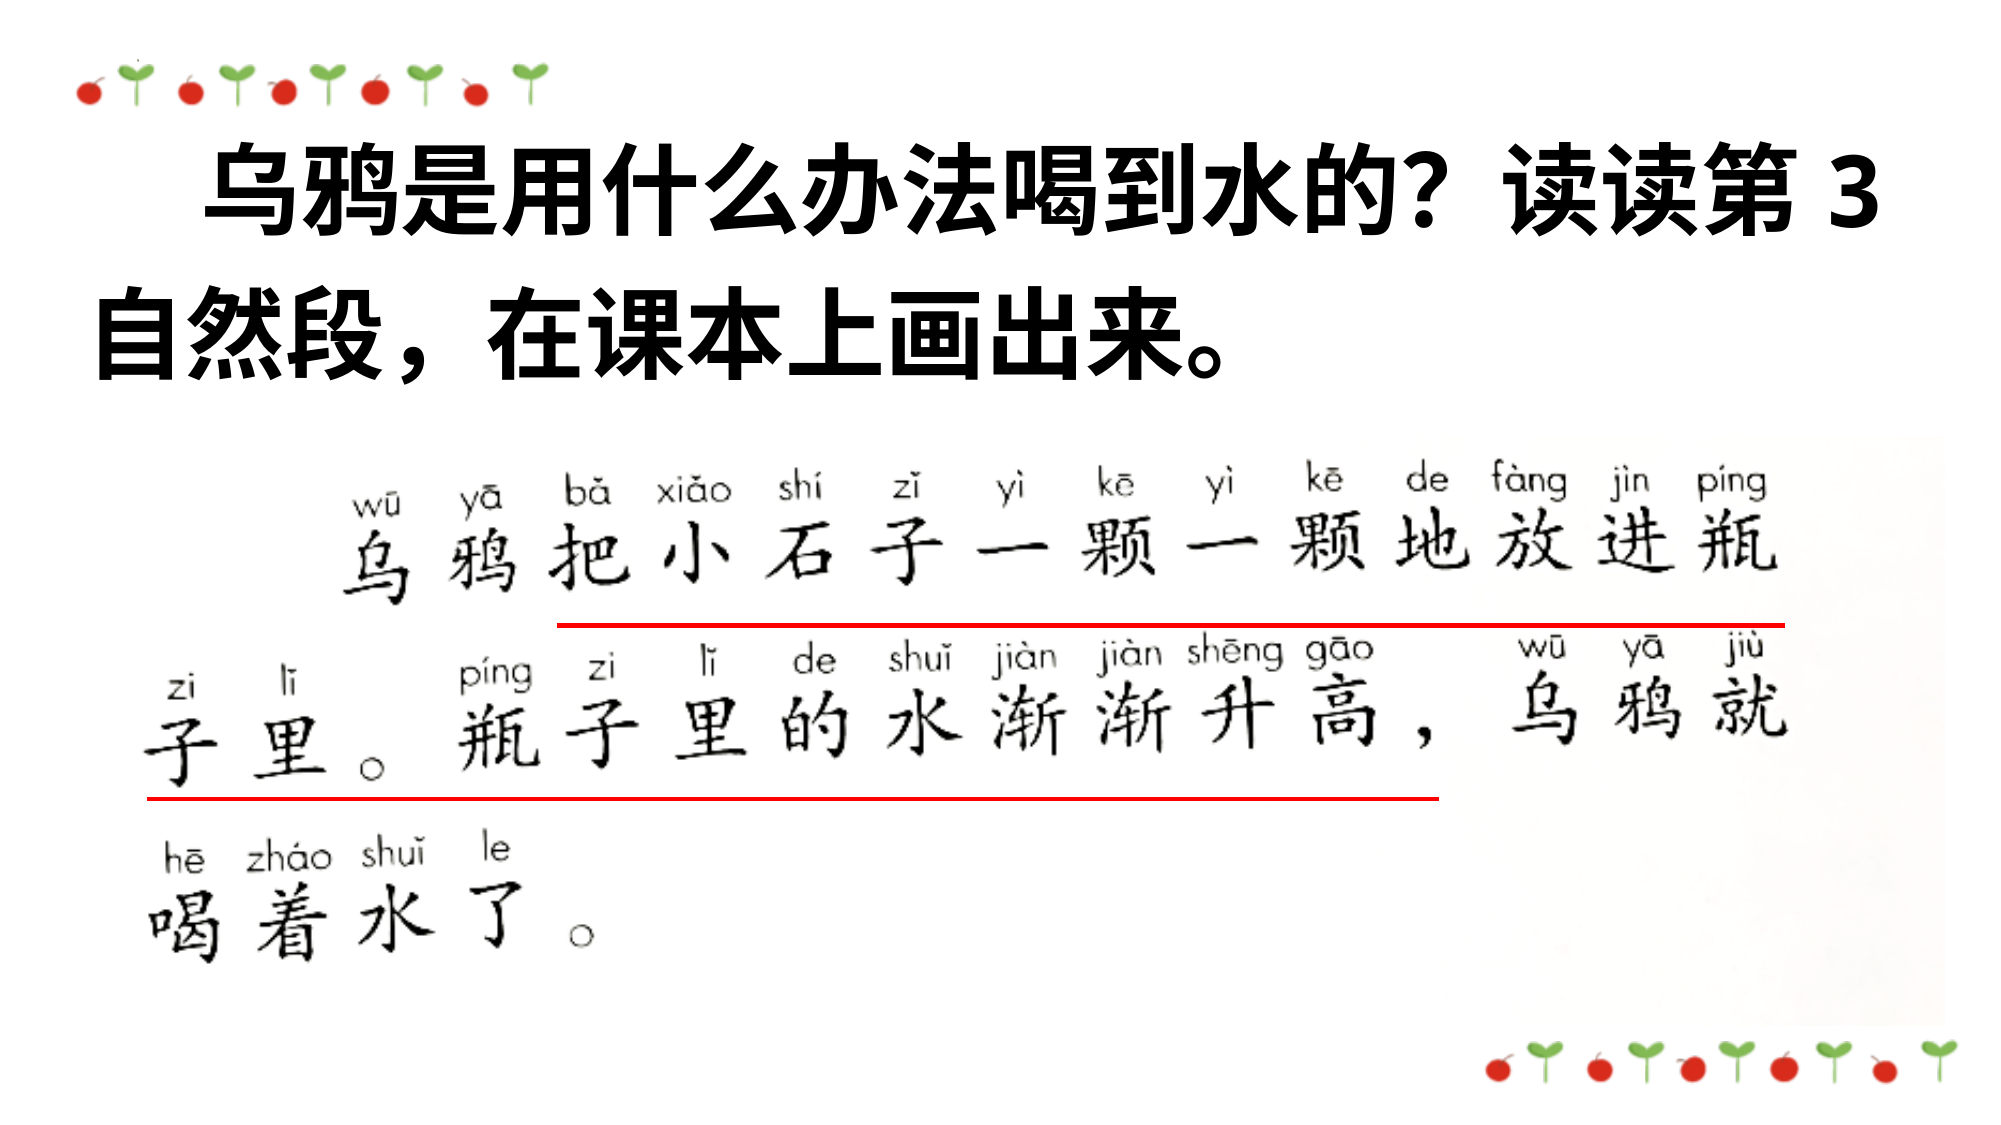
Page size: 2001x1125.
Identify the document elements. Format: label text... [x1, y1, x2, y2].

picture [55, 436, 1974, 1099]
text_box 乌鸦是用什么办法喝到水的？读读第3自然段，在课本上画出来。 [70, 96, 1953, 399]
picture [63, 36, 565, 122]
